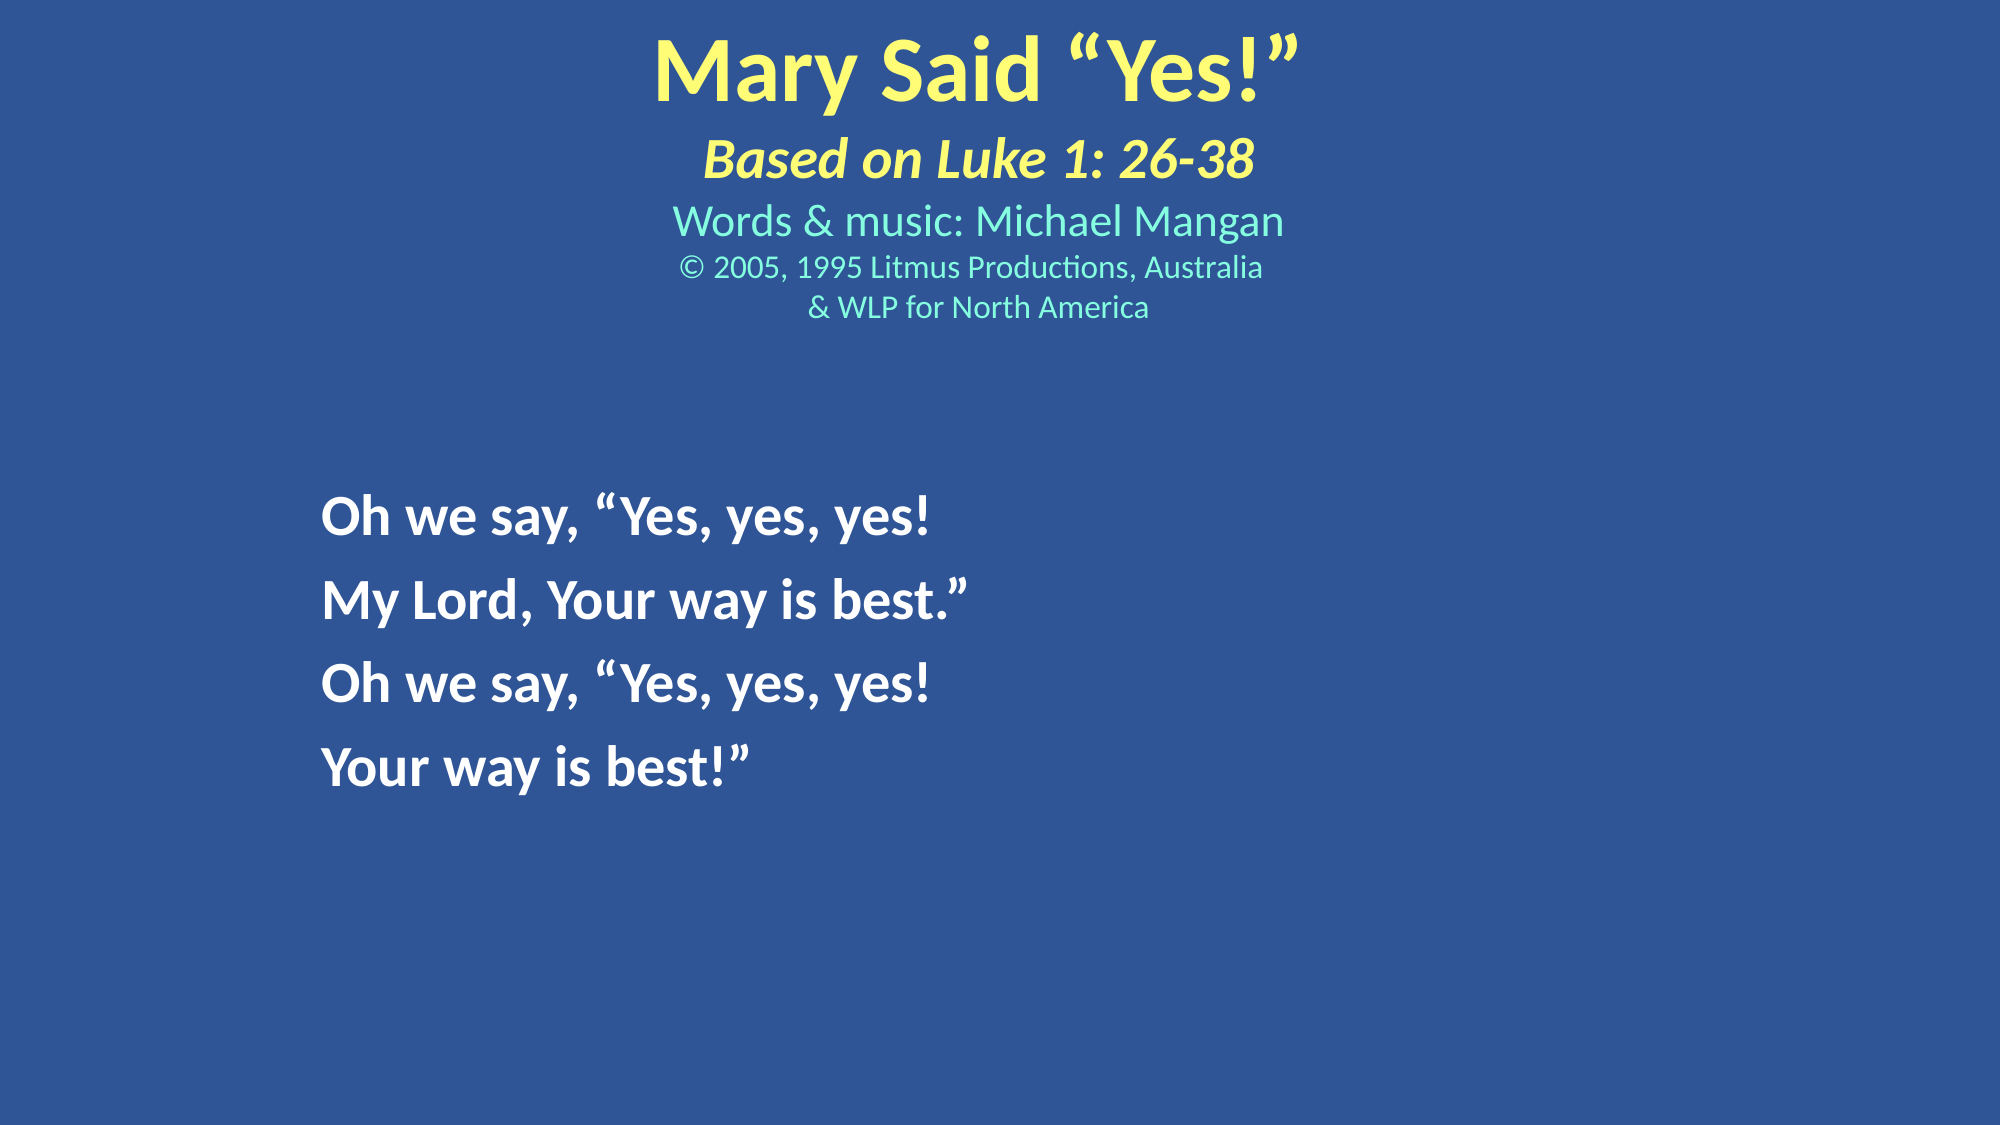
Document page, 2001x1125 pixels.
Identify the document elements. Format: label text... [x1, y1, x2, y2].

text_box Mary Said “Yes!” Based on Luke 1: 26-38 Words & music: Michael Mangan © 2005, 1995 Litmus Productions, Australia & WLP for North America [291, 7, 1667, 327]
list Oh we say, “Yes, yes, yes! My Lord, Your way is best.” Oh we say, “Yes, yes, yes! Your way is best!” [306, 477, 1694, 843]
